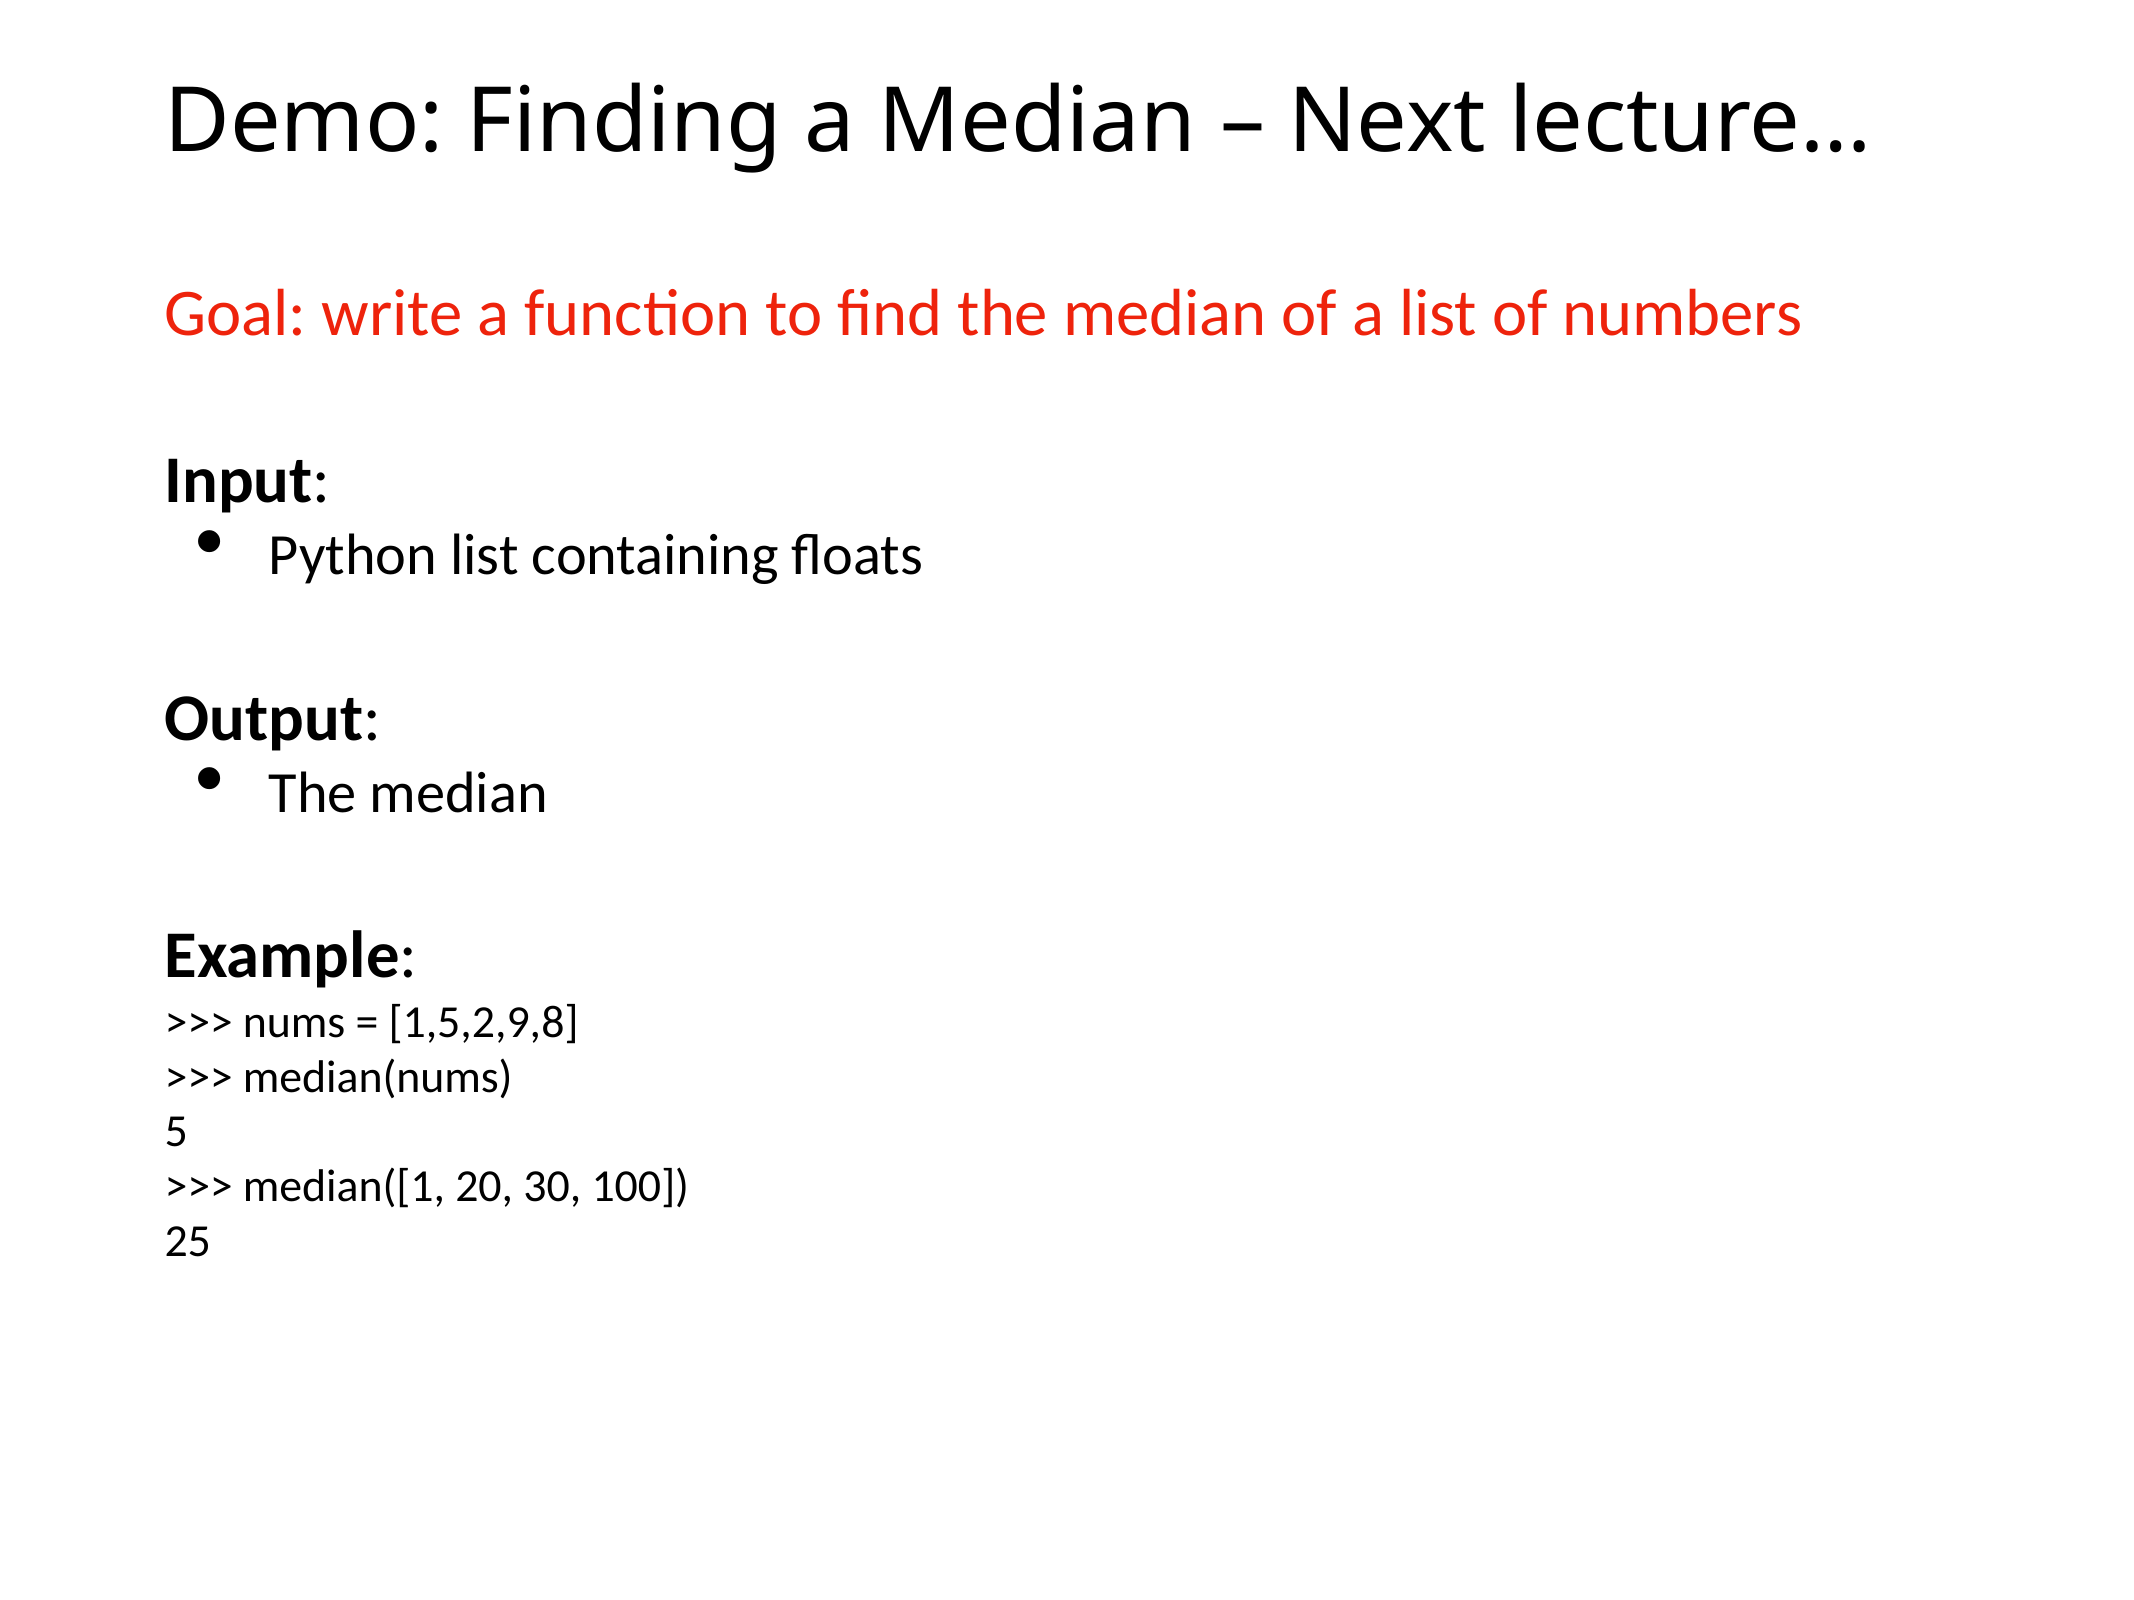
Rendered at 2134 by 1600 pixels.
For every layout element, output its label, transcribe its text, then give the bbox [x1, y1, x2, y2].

list Goal: write a function to find the median of a list of numbers Input: Python list containing floats Output: The median Example: >>> nums = [1,5,2,9,8] >>> median(nums) 5 >>> median([1, 20, 30, 100]) 25 [155, 259, 1978, 1457]
title Demo: Finding a Median – Next lecture… [155, 41, 1978, 191]
